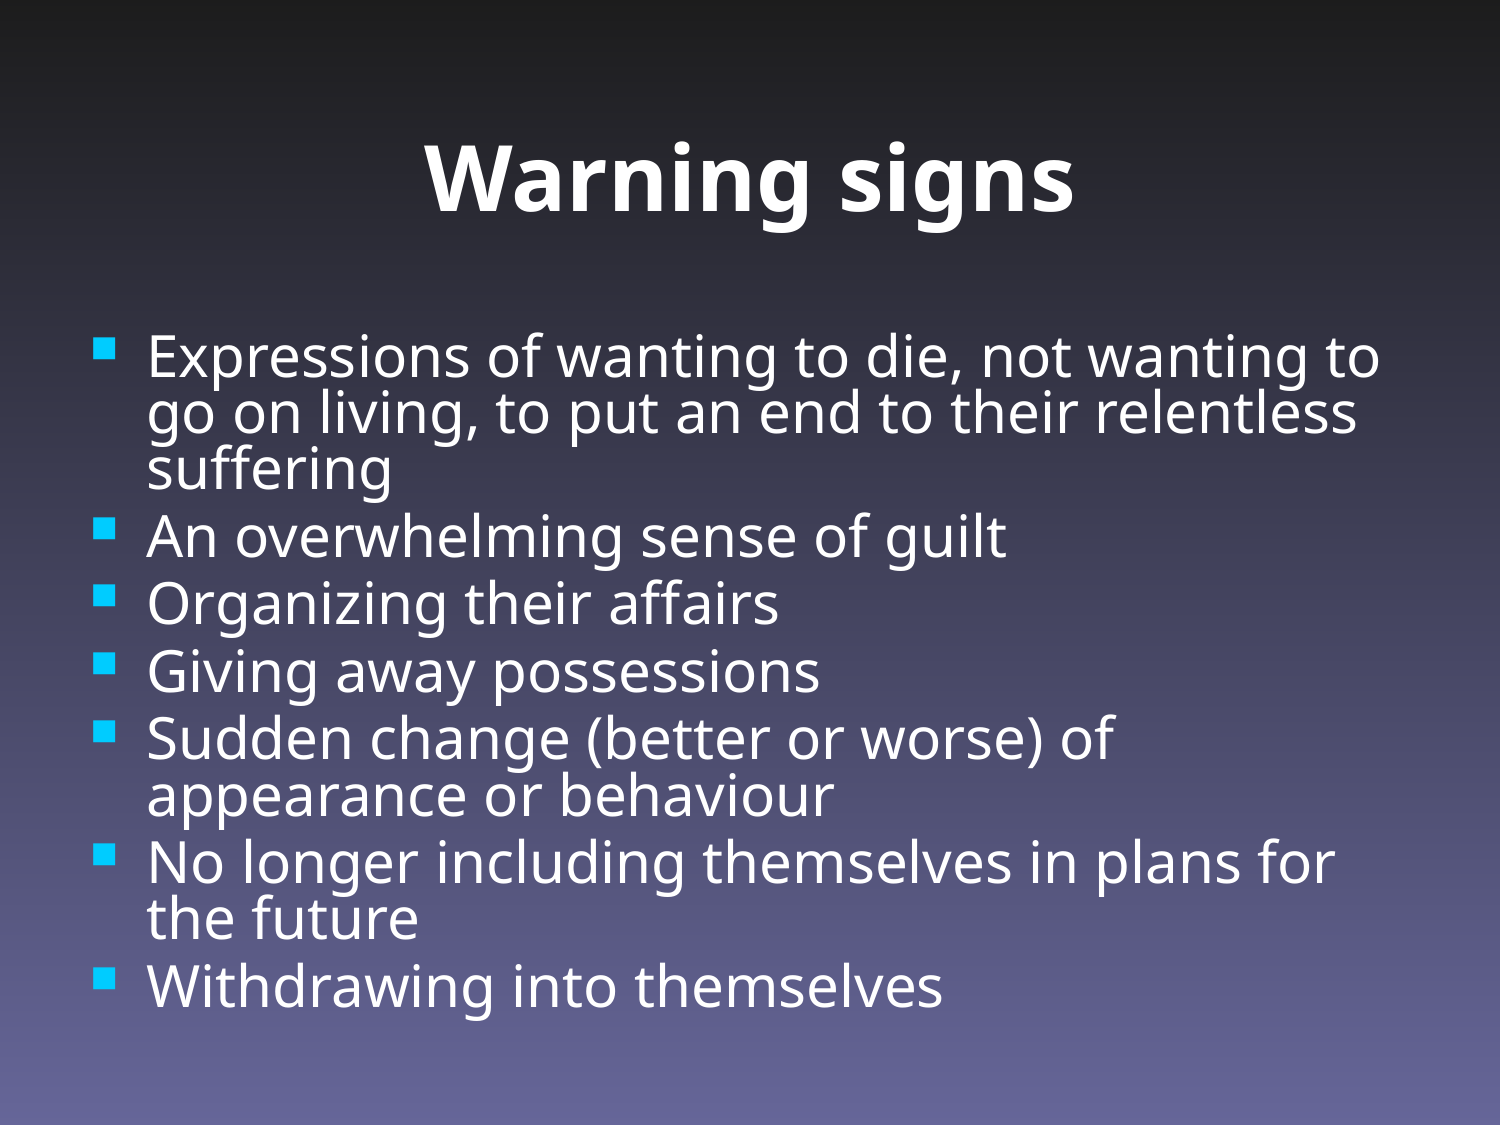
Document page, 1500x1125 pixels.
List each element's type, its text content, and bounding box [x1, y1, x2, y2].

title Warning signs [74, 62, 1426, 243]
list Expressions of wanting to die, not wanting to go on living, to put an end to their relentless suffering An overwhelming sense of guilt Organizing their affairs Giving away possessions Sudden change (better or worse) of appearance or behaviour No longer including themselves in plans for the future Withdrawing into themselves [74, 243, 1426, 1095]
